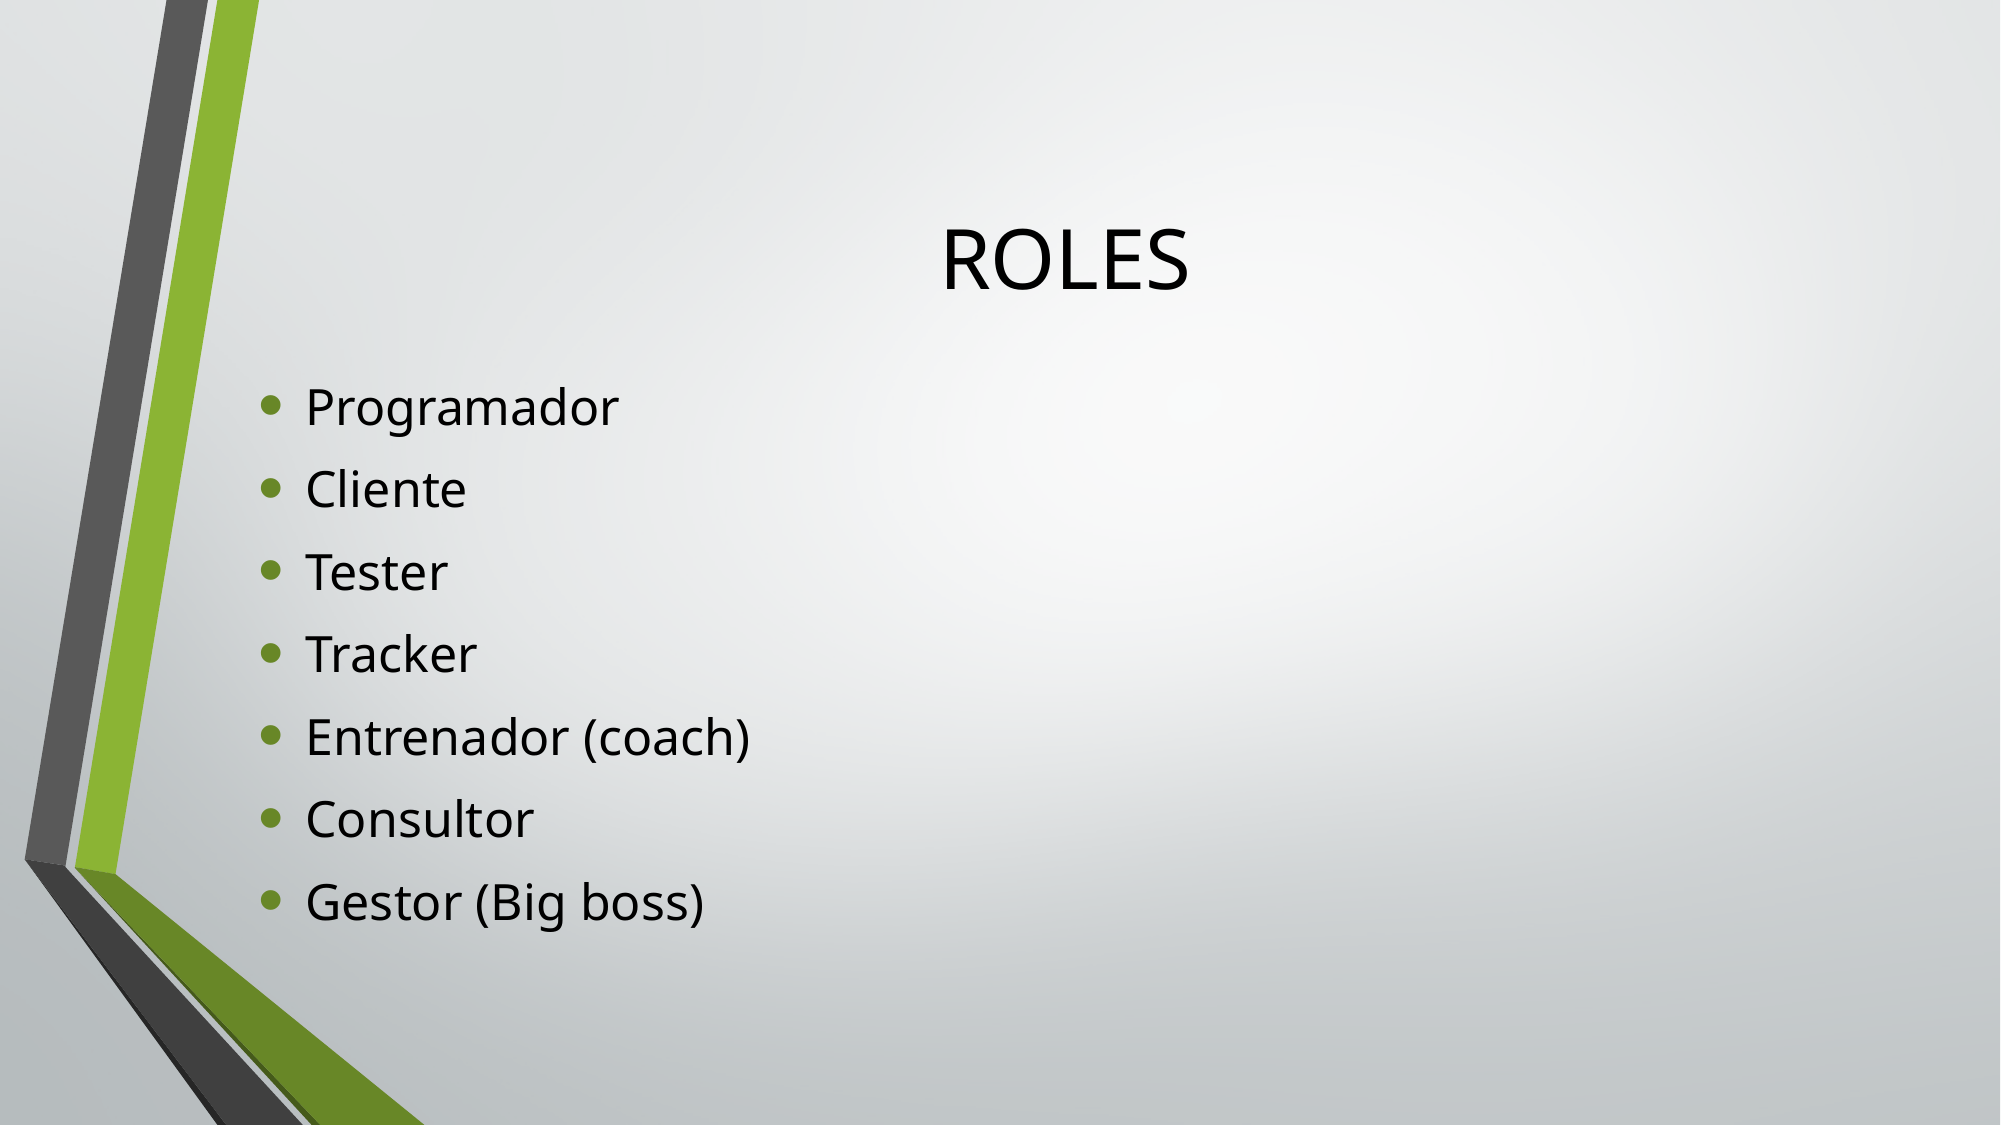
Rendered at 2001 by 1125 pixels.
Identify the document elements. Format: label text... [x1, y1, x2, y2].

list Programador Cliente Tester Tracker Entrenador (coach) Consultor Gestor (Big boss) [243, 354, 1887, 950]
title ROLES [243, 112, 1887, 354]
